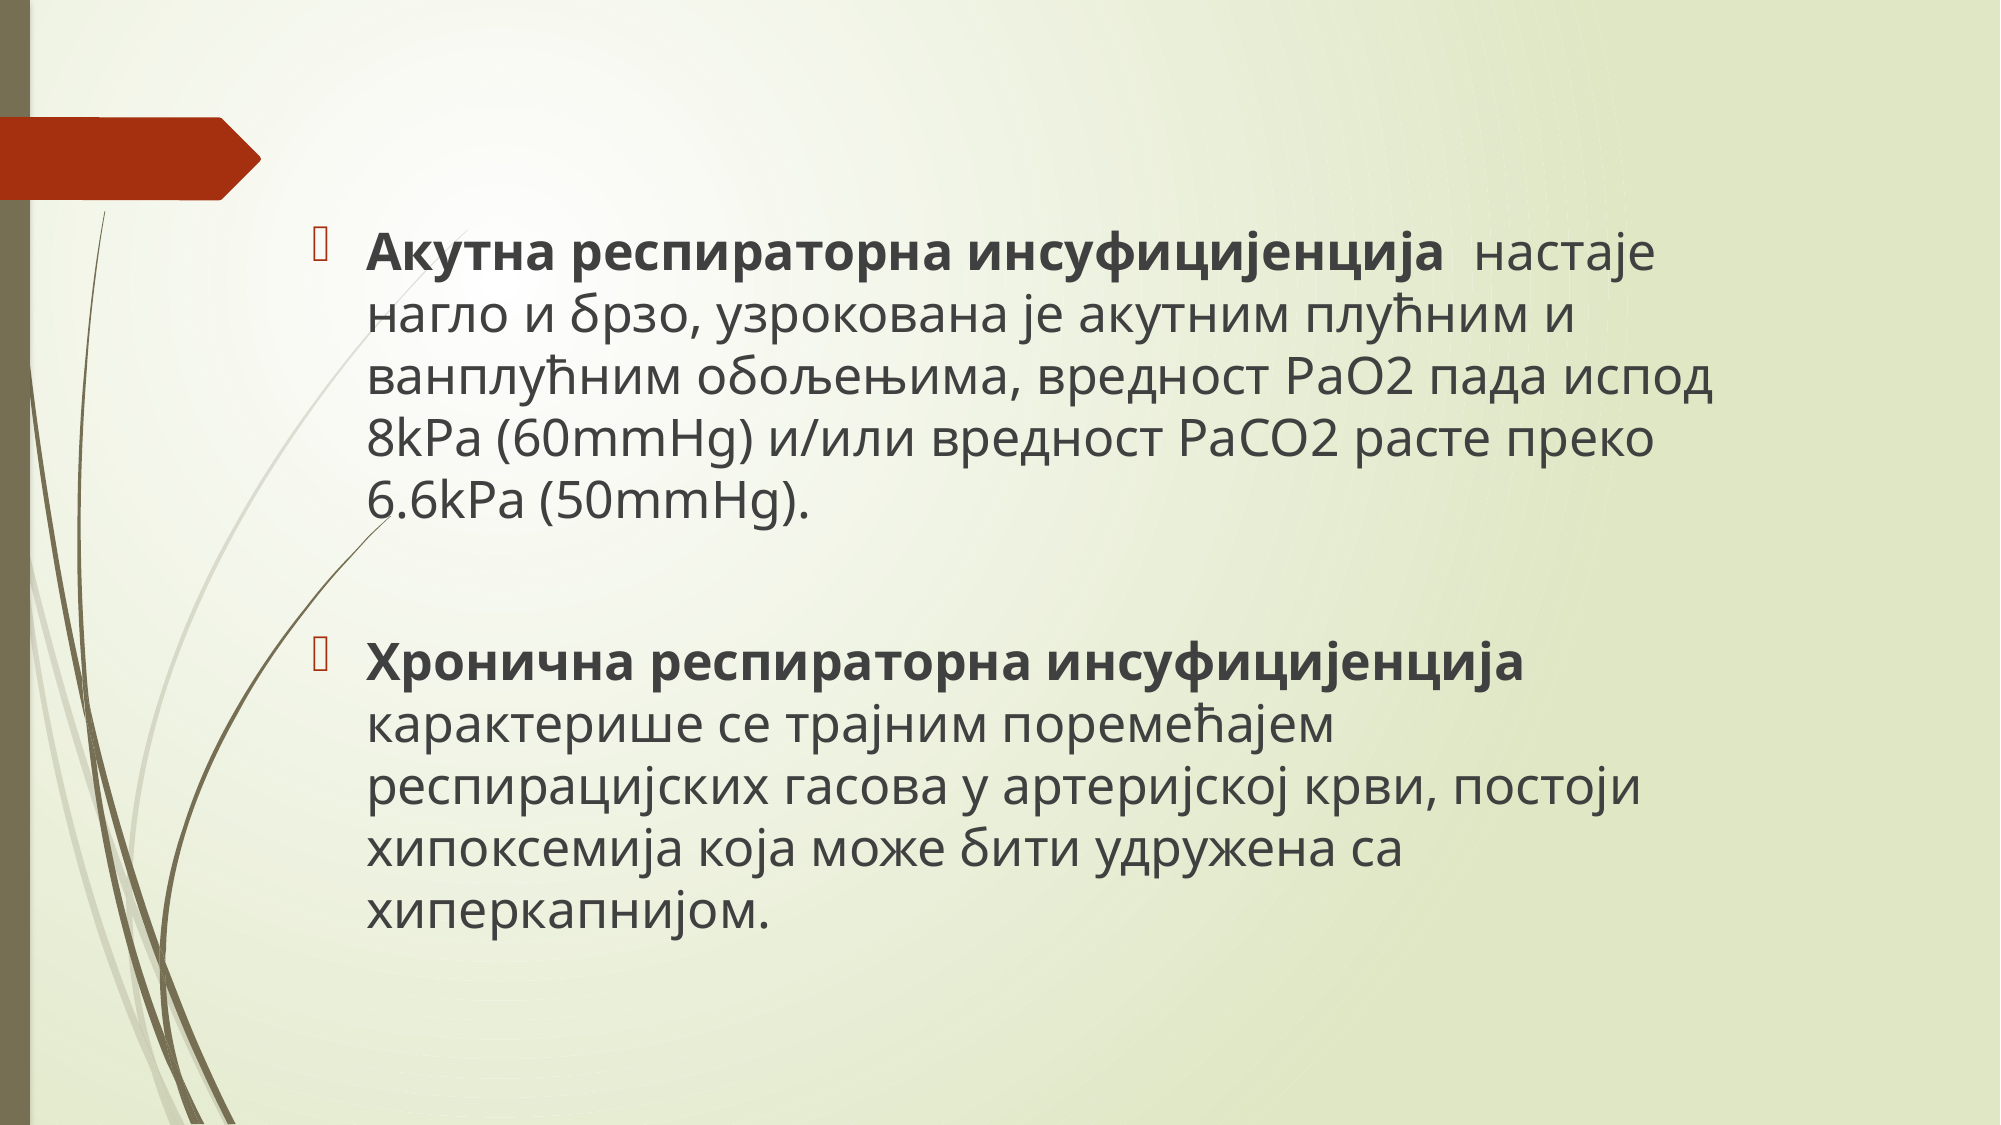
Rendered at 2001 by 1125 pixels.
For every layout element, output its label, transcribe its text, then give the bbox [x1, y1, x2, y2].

list Акутна респираторна инсуфицијенција настаје нагло и брзо, узрокована је акутним плућним и ванплућним обољењима, вредност PaO2 пада испод 8kPa (60mmHg) и/или вредност PaCO2 расте преко 6.6kPa (50mmHg). Хронична респираторна инсуфицијенција карактерише се трајним поремећајем респирацијских гасова у артеријској крви, постоји хипоксемија која може бити удружена са хиперкапнијом. [296, 210, 1750, 955]
